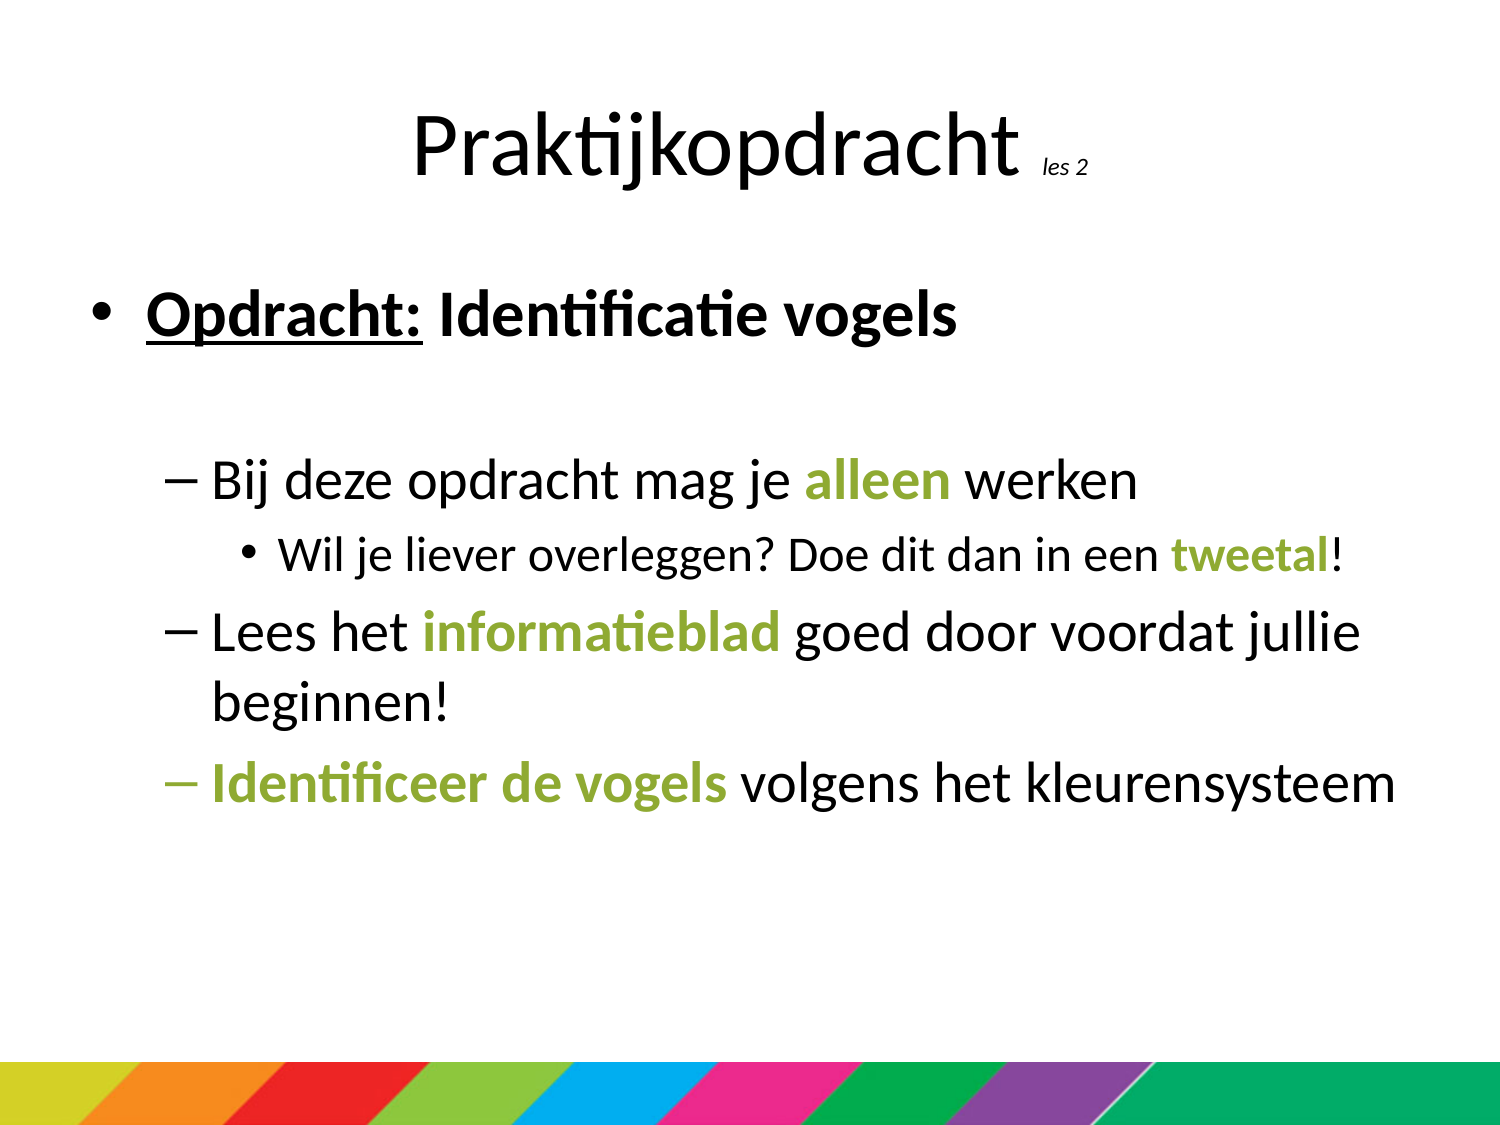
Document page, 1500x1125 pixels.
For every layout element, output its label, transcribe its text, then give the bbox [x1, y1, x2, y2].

picture [656, 1062, 1500, 1125]
picture [0, 1062, 574, 1125]
list Opdracht: Identificatie vogels Bij deze opdracht mag je alleen werken Wil je liever overleggen? Doe dit dan in een tweetal! Lees het informatieblad goed door voordat jullie beginnen! Identificeer de vogels volgens het kleurensysteem [75, 262, 1425, 1005]
title Praktijkopdracht les 2 [75, 45, 1425, 233]
